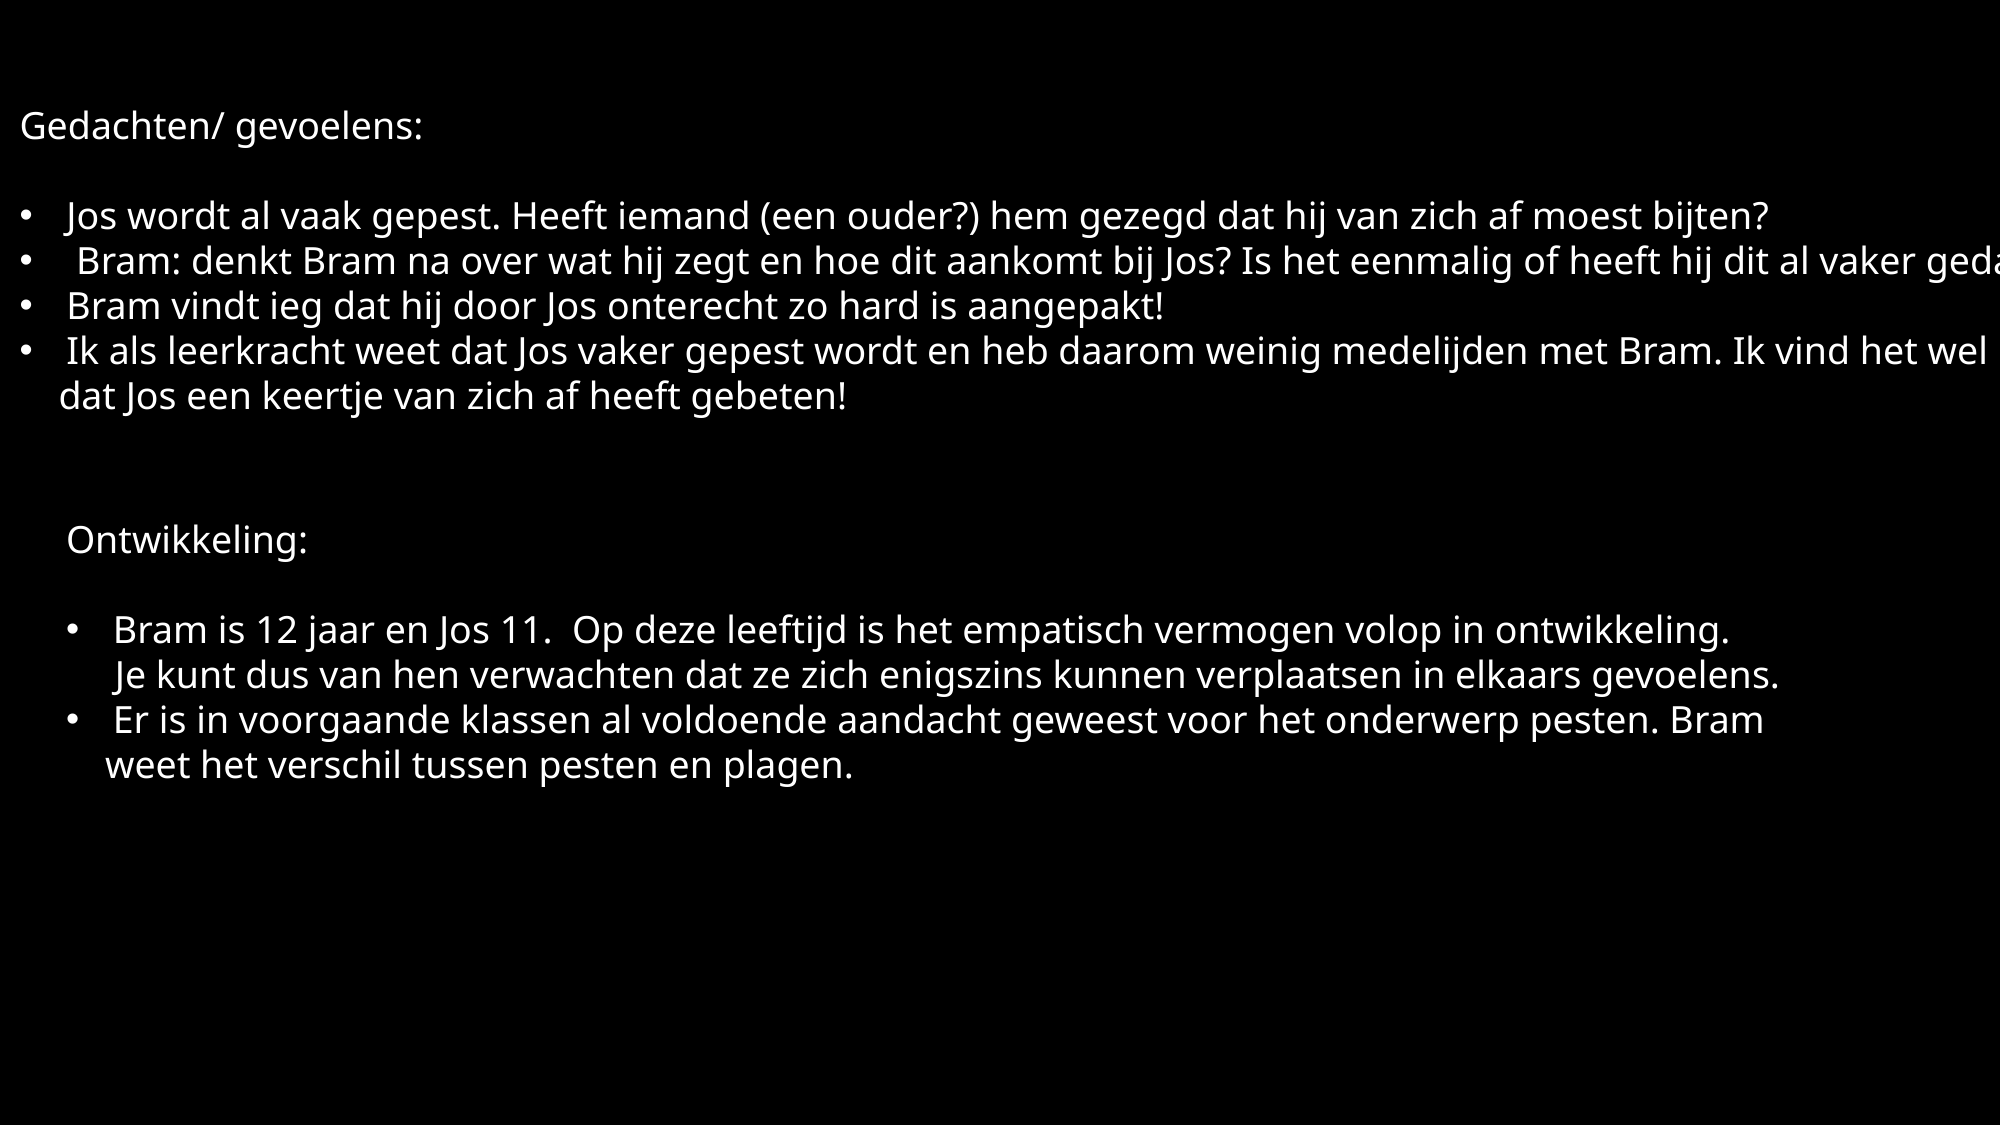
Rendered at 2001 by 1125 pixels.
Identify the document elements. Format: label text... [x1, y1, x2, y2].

text_box Ontwikkeling: Bram is 12 jaar en Jos 11. Op deze leeftijd is het empatisch vermogen volop in ontwikkeling. Je kunt dus van hen verwachten dat ze zich enigszins kunnen verplaatsen in elkaars gevoelens. Er is in voorgaande klassen al voldoende aandacht geweest voor het onderwerp pesten. Bram weet het verschil tussen pesten en plagen. [51, 508, 1797, 794]
text_box Gedachten/ gevoelens: Jos wordt al vaak gepest. Heeft iemand (een ouder?) hem gezegd dat hij van zich af moest bijten? Bram: denkt Bram na over wat hij zegt en hoe dit aankomt bij Jos? Is het eenmalig of heeft hij dit al vaker gedaan? Bram vindt ieg dat hij door Jos onterecht zo hard is aangepakt! Ik als leerkracht weet dat Jos vaker gepest wordt en heb daarom weinig medelijden met Bram. Ik vind het wel dat Jos een keertje van zich af heeft gebeten! [4, 94, 2000, 425]
